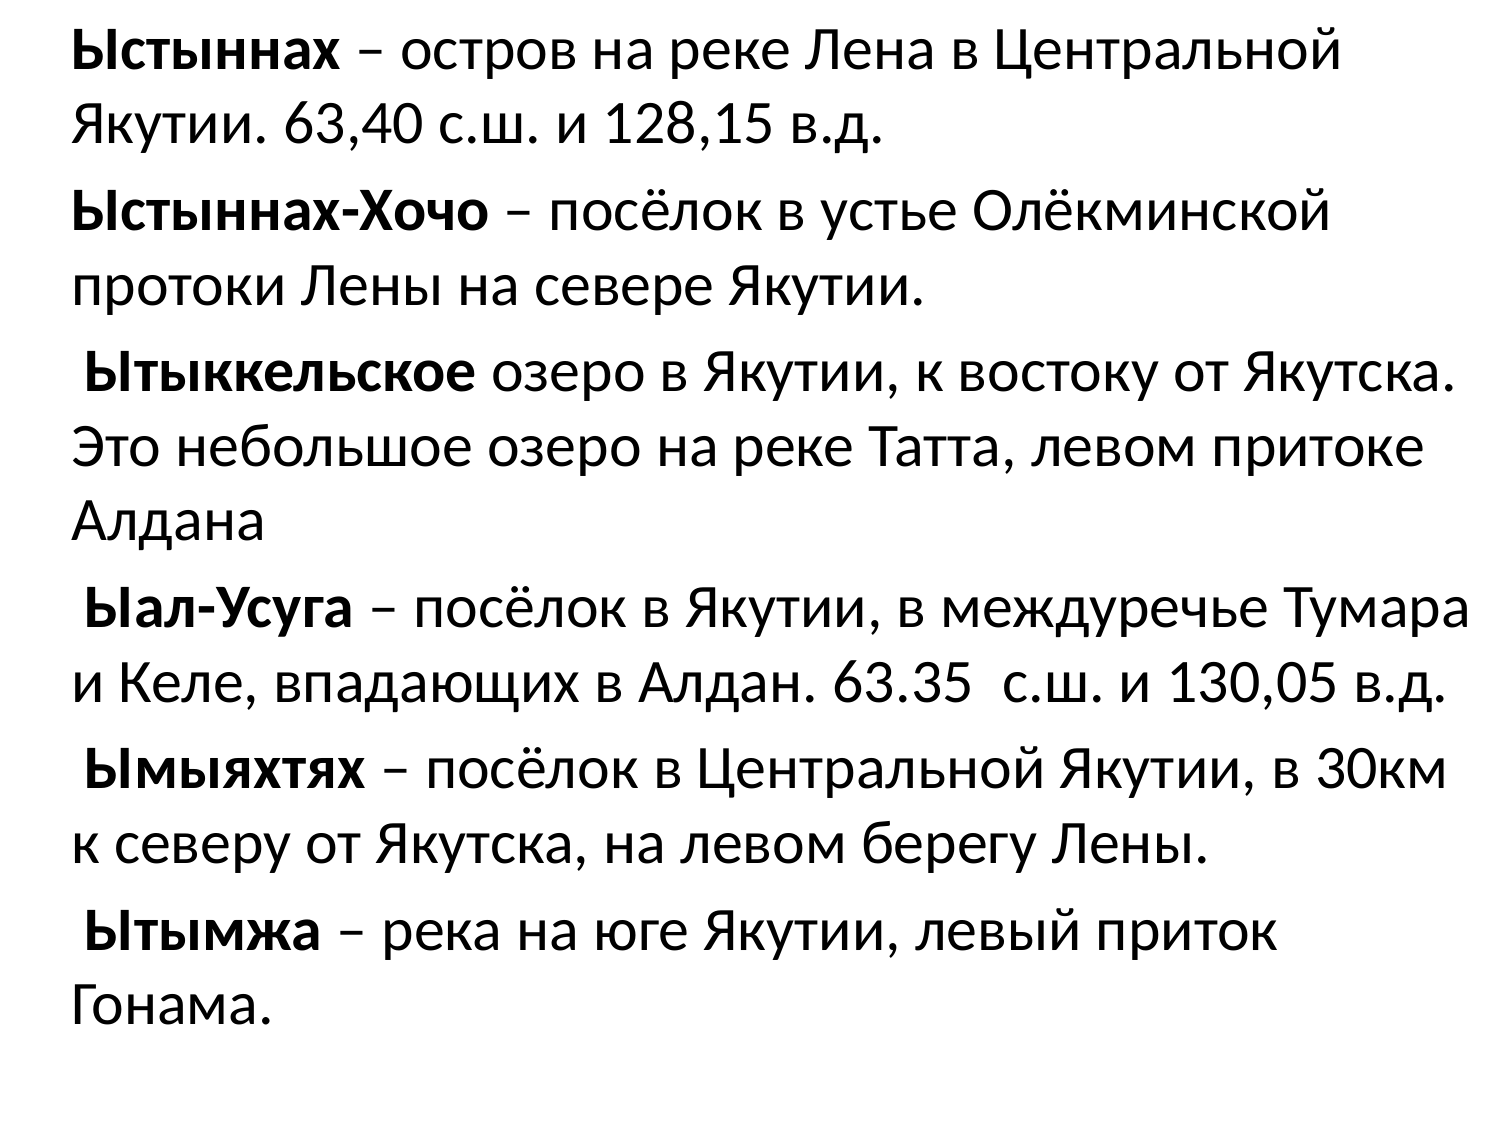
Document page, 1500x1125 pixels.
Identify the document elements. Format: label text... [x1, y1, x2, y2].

list Ыстыннах – остров на реке Лена в Центральной Якутии. 63,40 с.ш. и 128,15 в.д. Ыстыннах-Хочо – посёлок в устье Олёкминской протоки Лены на севере Якутии. Ытыккельское озеро в Якутии, к востоку от Якутска. Это небольшое озеро на реке Татта, левом притоке Алдана Ыал-Усуга – посёлок в Якутии, в междуречье Тумара и Келе, впадающих в Алдан. 63.35 с.ш. и 130,05 в.д. Ымыяхтях – посёлок в Центральной Якутии, в 30км к северу от Якутска, на левом берегу Лены. Ытымжа – река на юге Якутии, левый приток Гонама. [0, 0, 1500, 1079]
